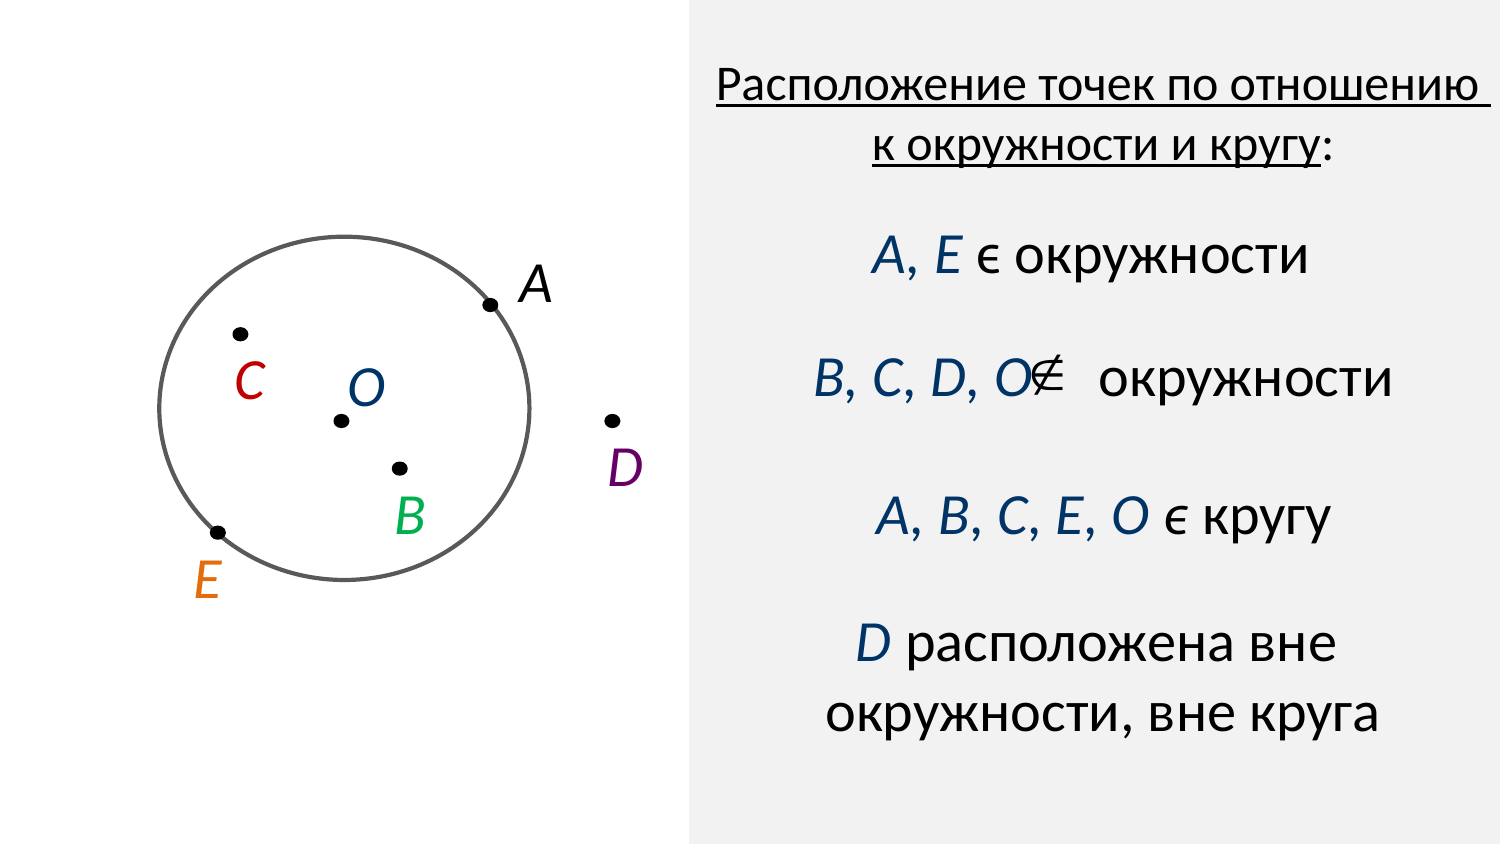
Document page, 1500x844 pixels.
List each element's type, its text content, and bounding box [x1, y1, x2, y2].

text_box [1025, 348, 1073, 406]
text_box D расположена вне окружности, вне круга [810, 596, 1397, 751]
text_box [689, 0, 1500, 844]
text_box Е [178, 532, 238, 618]
text_box В, С, D, О окружности [798, 330, 1409, 415]
text_box А [505, 236, 569, 322]
text_box [604, 413, 621, 429]
text_box Расположение точек по отношению к окружности и кругу: [700, 42, 1500, 178]
text_box [209, 525, 226, 540]
text_box [333, 413, 350, 429]
text_box D [592, 420, 658, 506]
text_box В [379, 468, 442, 554]
text_box O [333, 340, 401, 425]
text_box [482, 297, 499, 313]
text_box [232, 327, 249, 342]
text_box [391, 461, 408, 476]
text_box А, Е ϵ окружности [857, 207, 1325, 293]
text_box [157, 234, 532, 583]
text_box А, В, С, Е, О ϵ кругу [861, 468, 1348, 554]
text_box C [220, 333, 281, 419]
